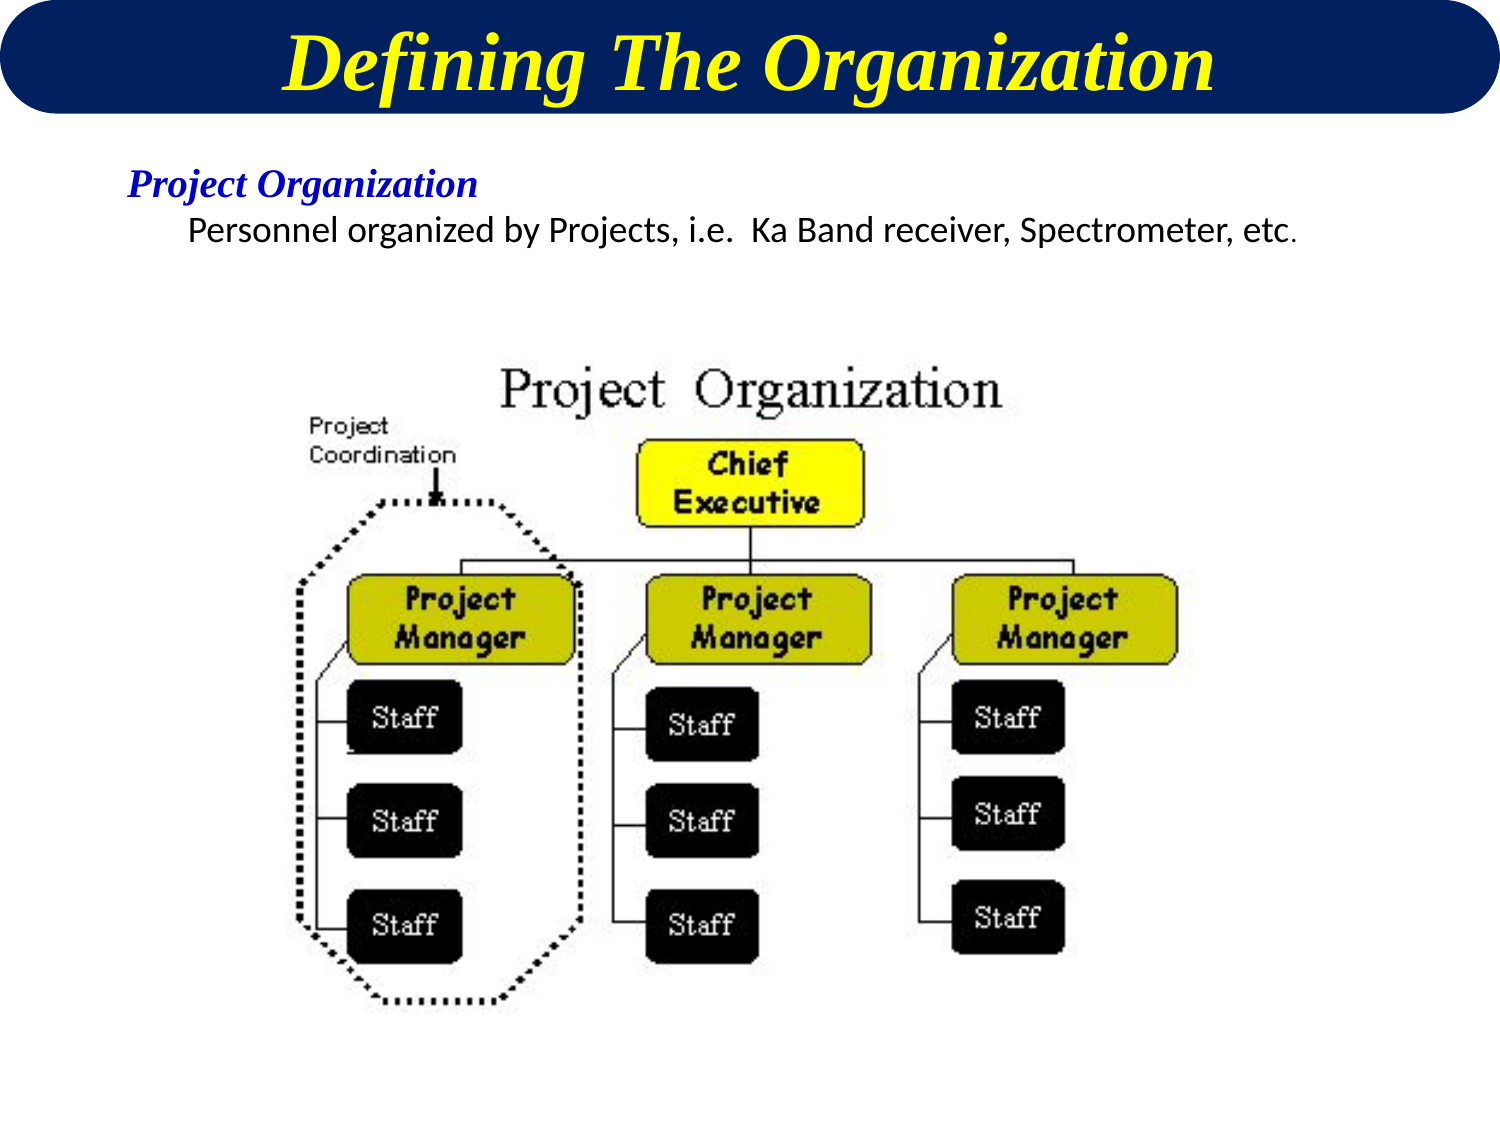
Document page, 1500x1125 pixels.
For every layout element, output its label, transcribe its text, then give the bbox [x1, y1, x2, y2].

picture [268, 302, 1232, 1025]
text_box Defining The Organization [0, 0, 1500, 114]
text_box Project Organization Personnel organized by Projects, i.e. Ka Band receiver, Spectrometer, etc. [112, 149, 1317, 304]
